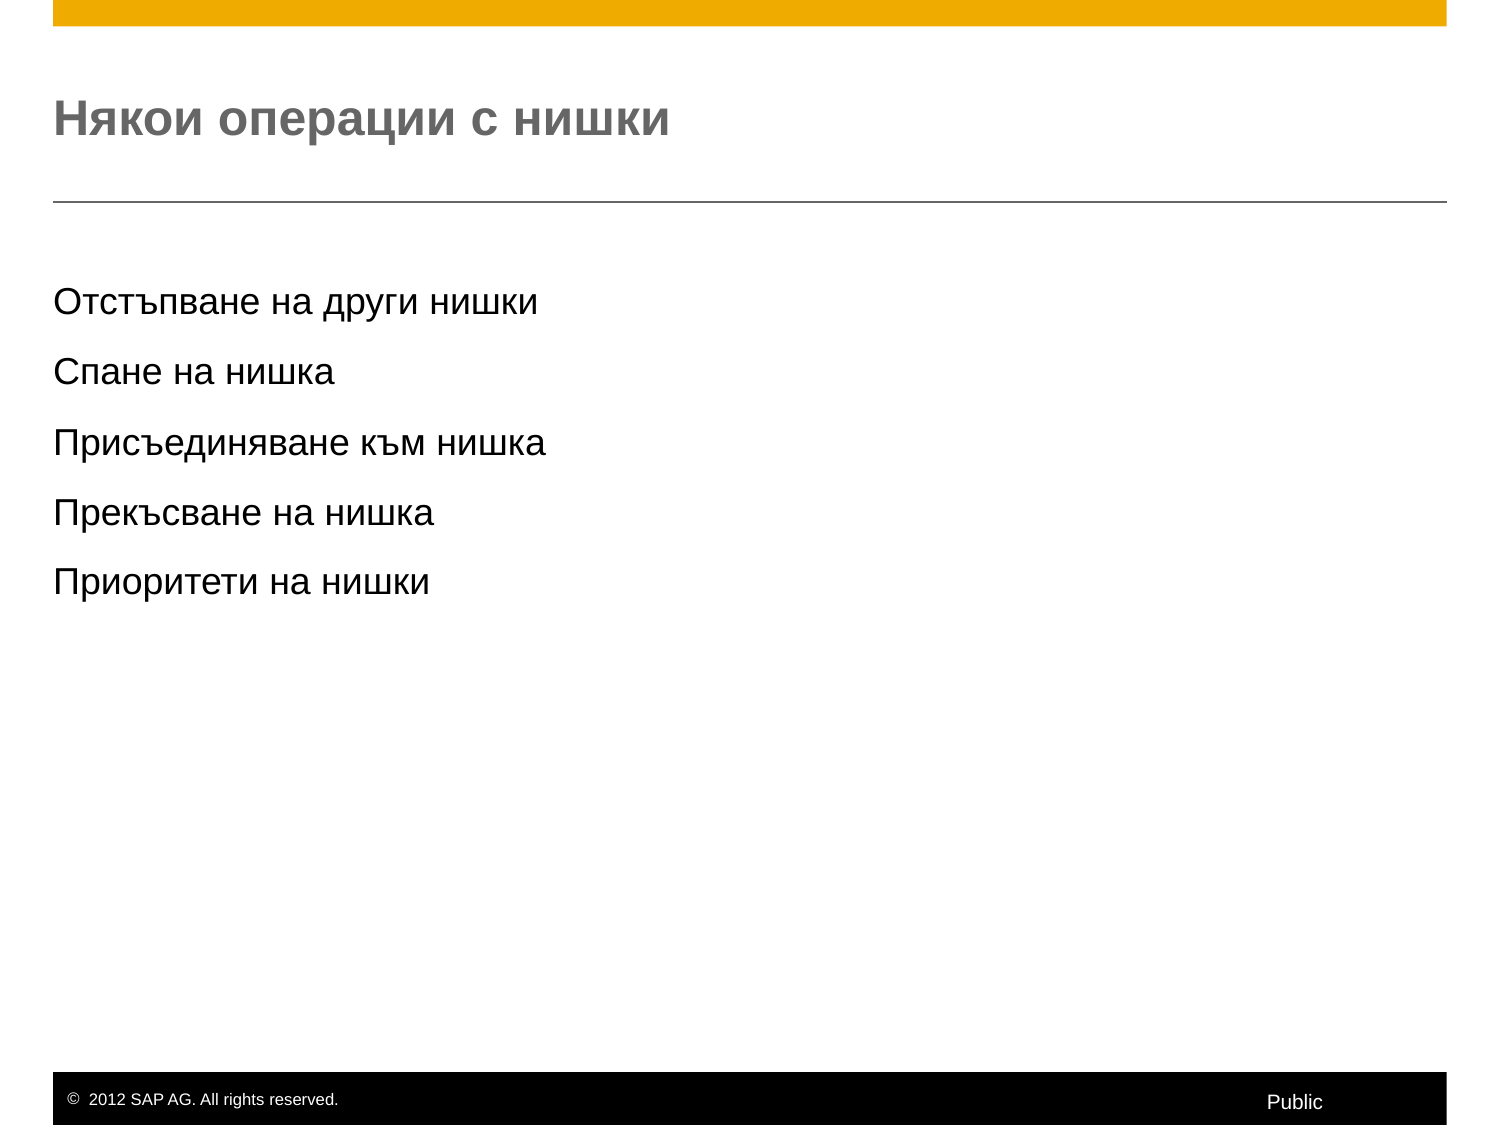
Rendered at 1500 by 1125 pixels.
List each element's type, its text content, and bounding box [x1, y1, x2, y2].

list Отстъпване на други нишки Спане на нишка Присъединяване към нишка Прекъсване на нишка Приоритети на нишки [53, 277, 1447, 907]
title Някои операции с нишки [53, 53, 1447, 178]
